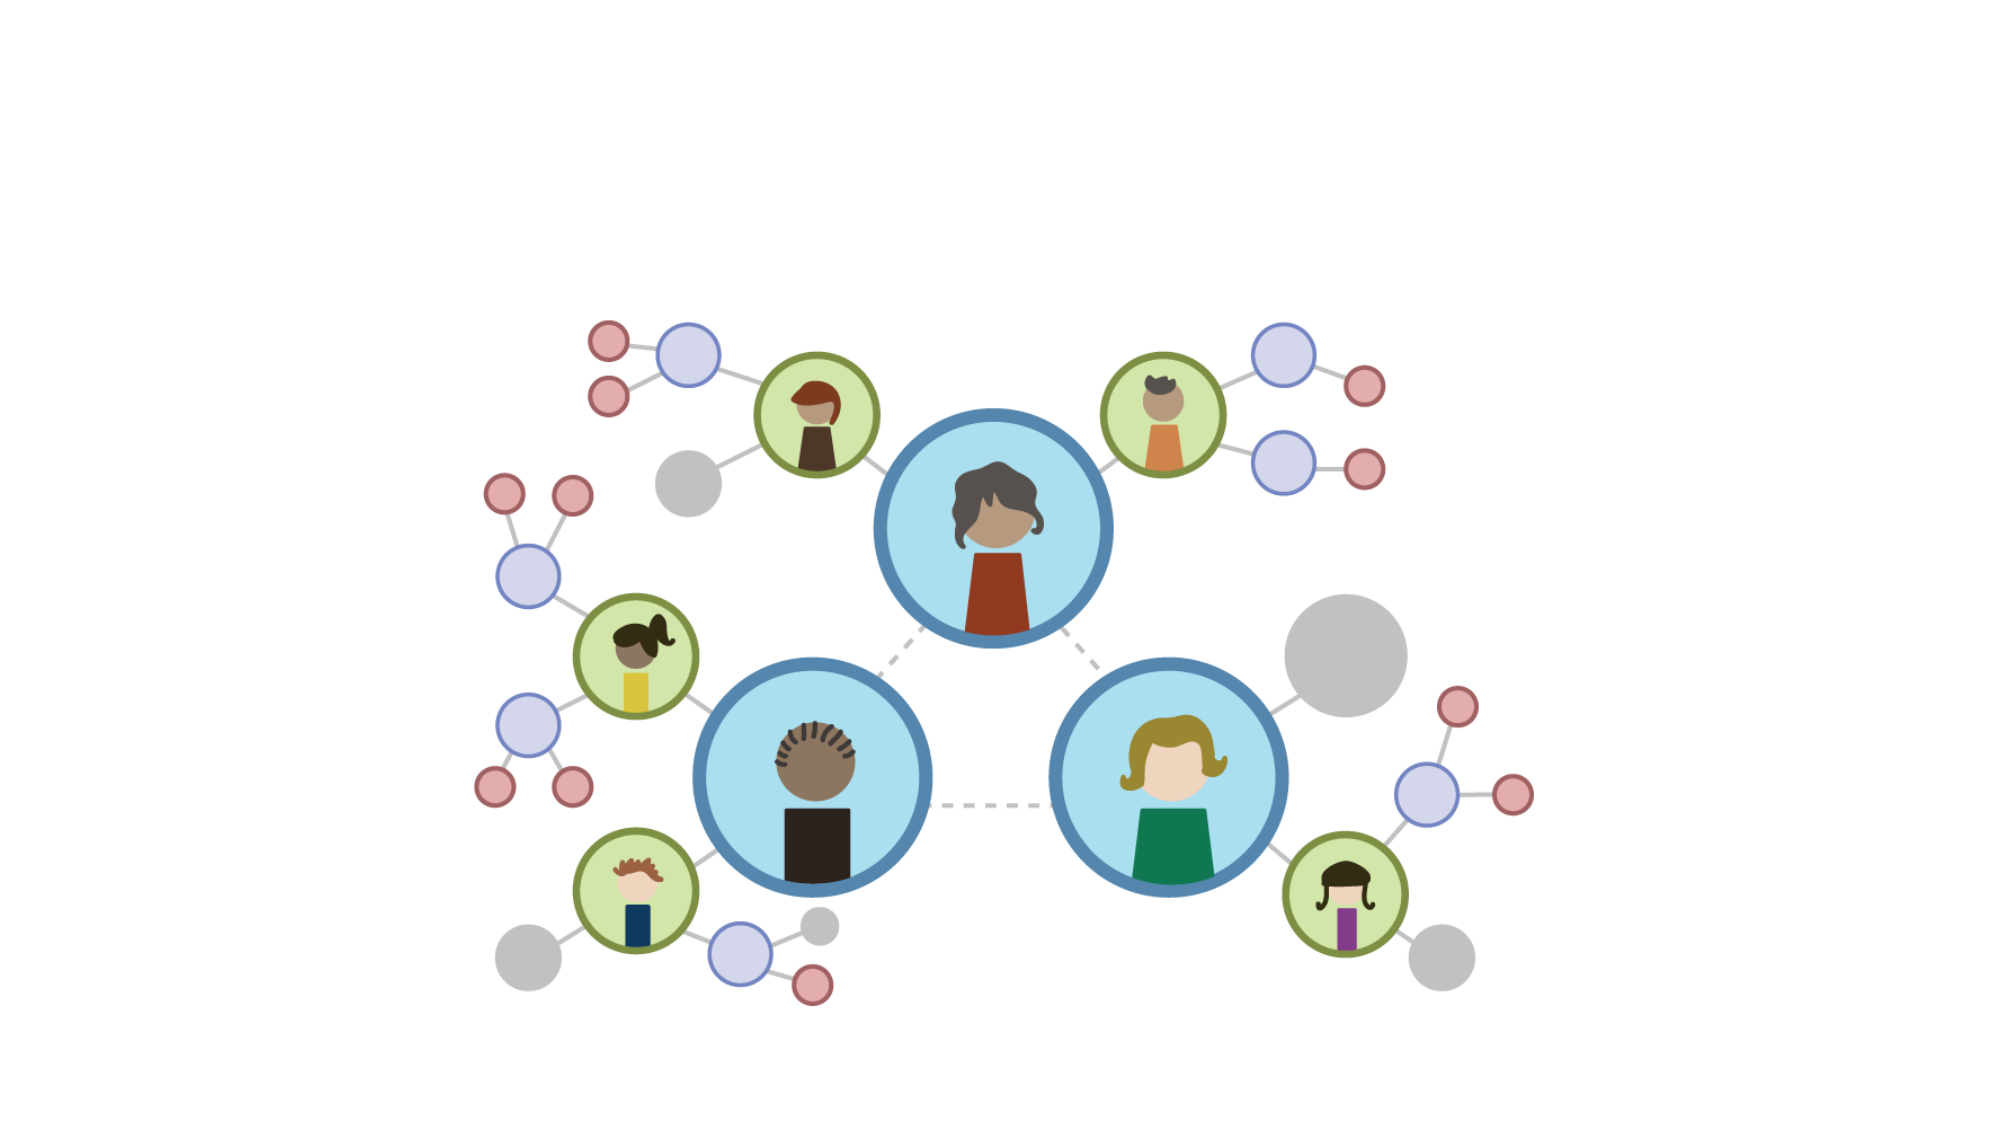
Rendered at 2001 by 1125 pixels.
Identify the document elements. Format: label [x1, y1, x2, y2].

list [448, 299, 1552, 1014]
